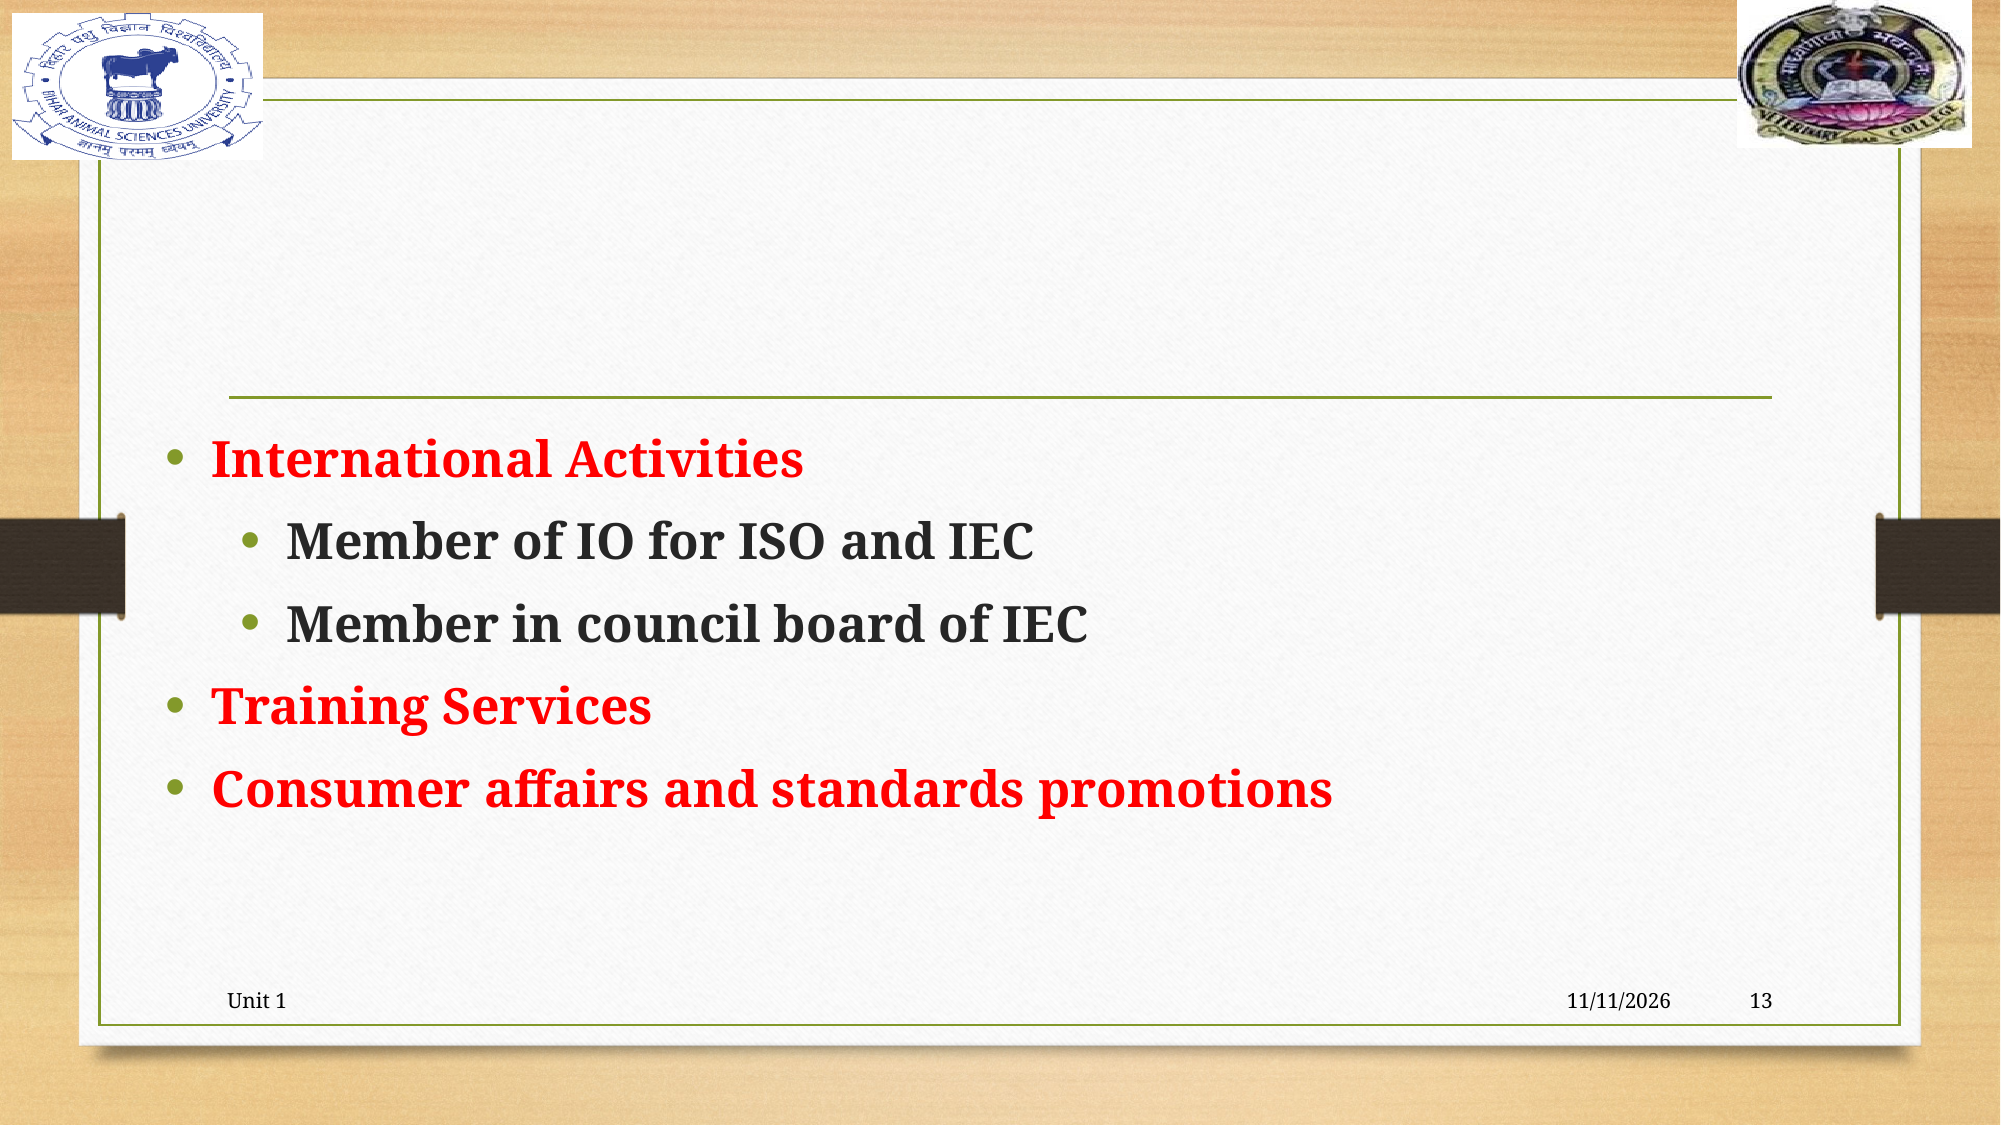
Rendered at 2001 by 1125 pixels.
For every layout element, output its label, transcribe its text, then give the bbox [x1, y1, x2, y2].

footer Unit 1 [212, 979, 1411, 1025]
slide_number 13 [1698, 979, 1788, 1025]
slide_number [1423, 979, 1686, 1025]
list International Activities Member of IO for ISO and IEC Member in council board of IEC Training Services Consumer affairs and standards promotions [150, 419, 1856, 964]
picture [0, 0, 2001, 1125]
